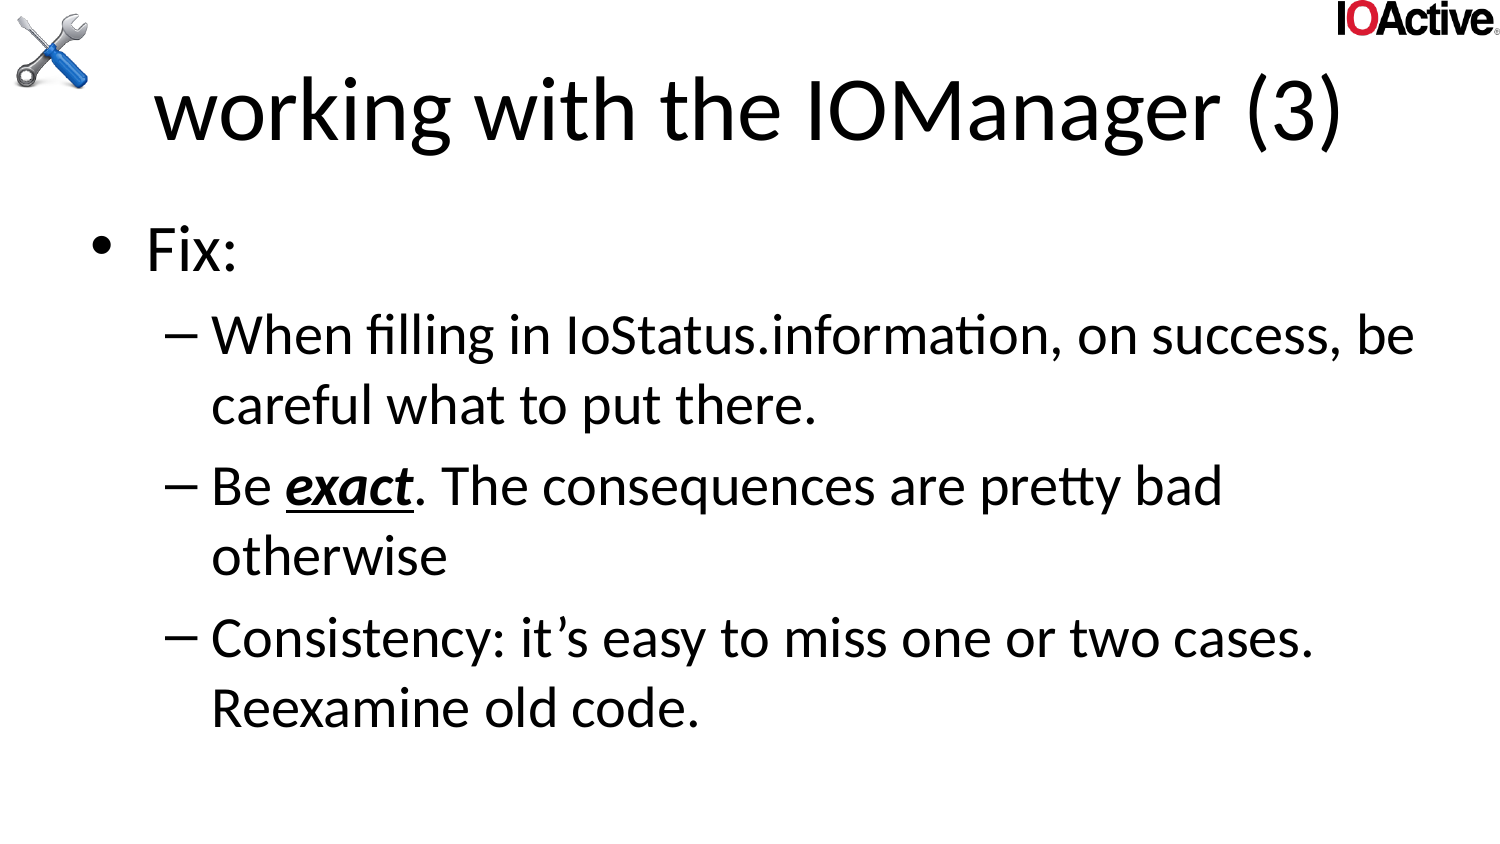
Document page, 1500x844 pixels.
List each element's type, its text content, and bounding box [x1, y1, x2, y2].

picture [0, 0, 101, 101]
picture [1337, 0, 1500, 36]
title working with the IOManager (3) [75, 33, 1425, 175]
list Fix: When filling in IoStatus.information, on success, be careful what to put there. Be exact. The consequences are pretty bad otherwise Consistency: it’s easy to miss one or two cases. Reexamine old code. [75, 196, 1488, 810]
